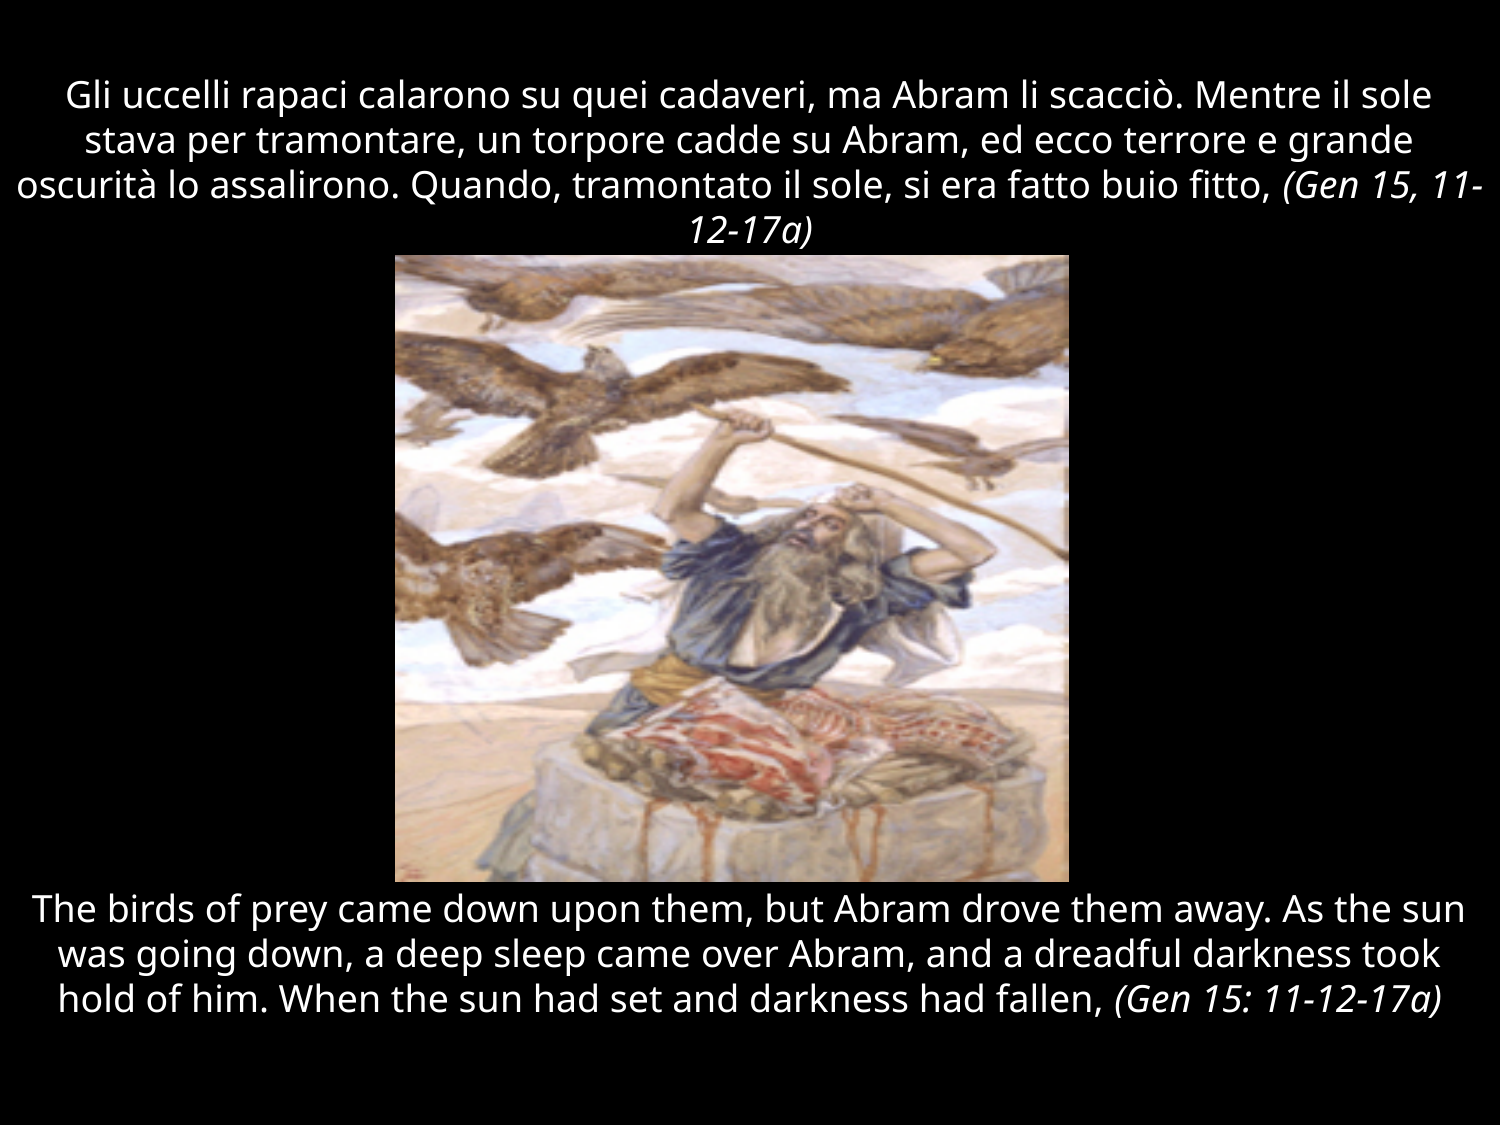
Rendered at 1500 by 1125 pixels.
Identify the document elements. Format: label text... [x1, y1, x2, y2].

picture [395, 255, 1069, 882]
text_box Gli uccelli rapaci calarono su quei cadaveri, ma Abram li scacciò. Mentre il sole stava per tramontare, un torpore cadde su Abram, ed ecco terrore e grande oscurità lo assalirono. Quando, tramontato il sole, si era fatto buio fitto, (Gen 15, 11-12-17a) [0, 90, 1500, 278]
text_box The birds of prey came down upon them, but Abram drove them away. As the sun was going down, a deep sleep came over Abram, and a dreadful darkness took hold of him. When the sun had set and darkness had fallen, (Gen 15: 11-12-17a) [0, 877, 1500, 1028]
